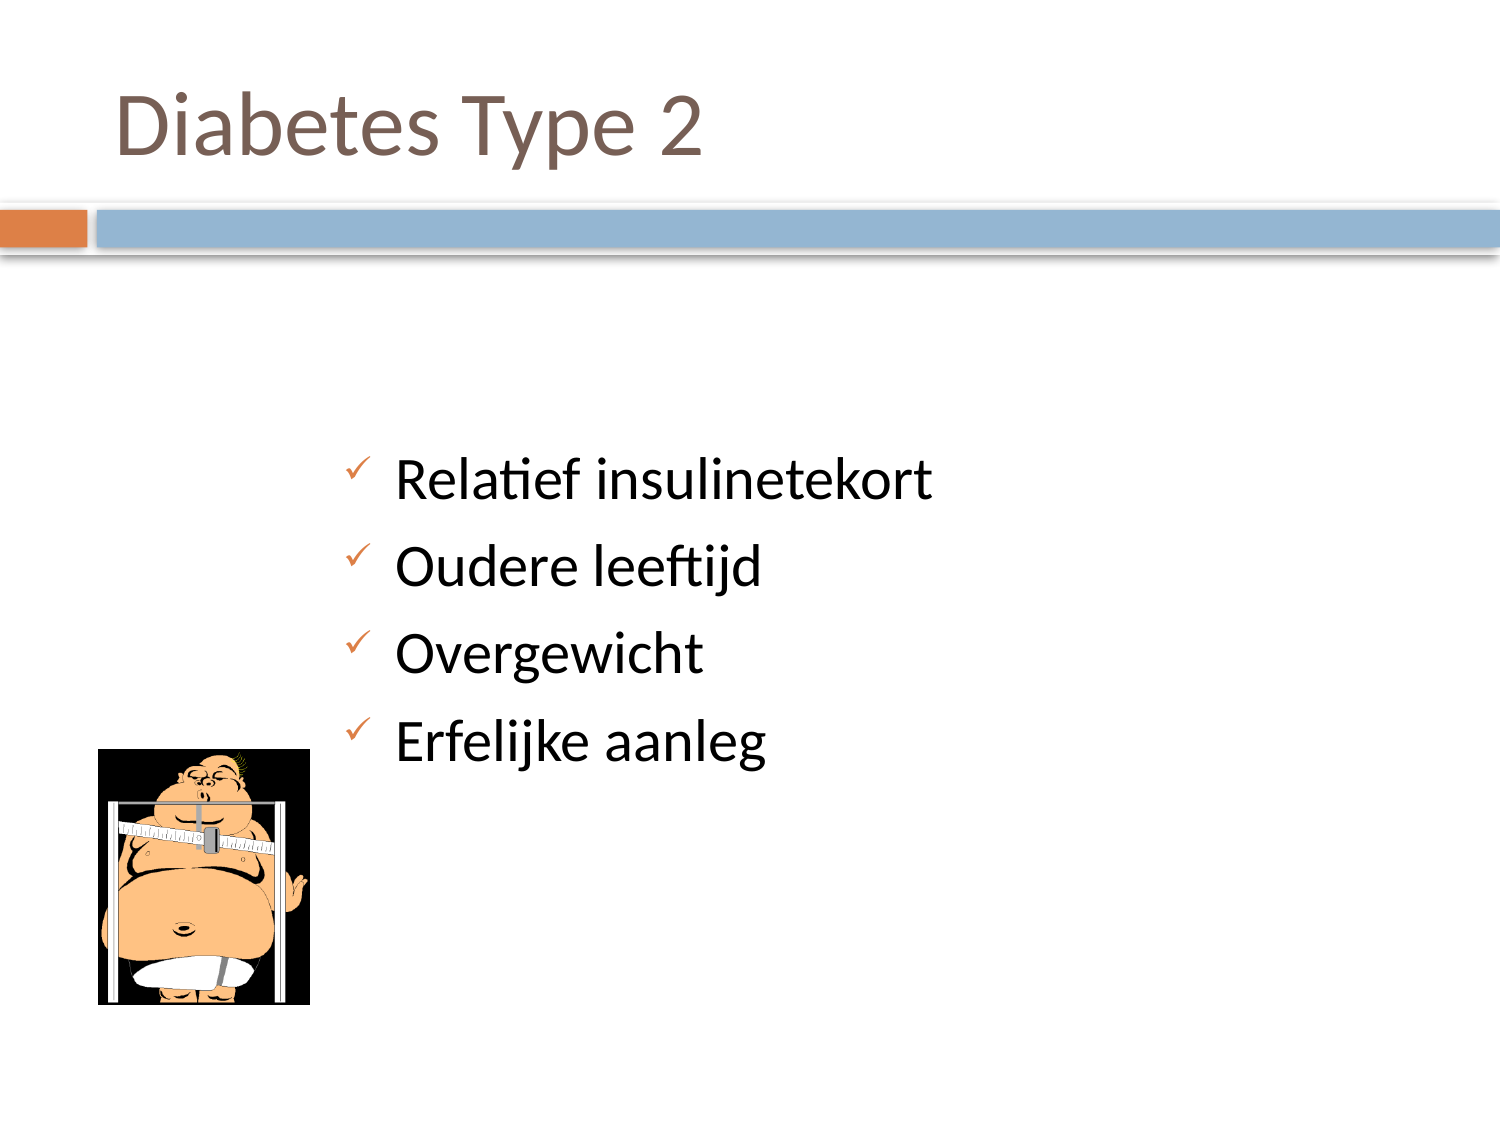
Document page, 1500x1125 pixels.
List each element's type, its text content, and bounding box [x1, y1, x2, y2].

title Diabetes Type 2 [99, 37, 1438, 201]
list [98, 749, 311, 1006]
list Relatief insulinetekort Oudere leeftijd Overgewicht Erfelijke aanleg [327, 257, 1430, 1009]
